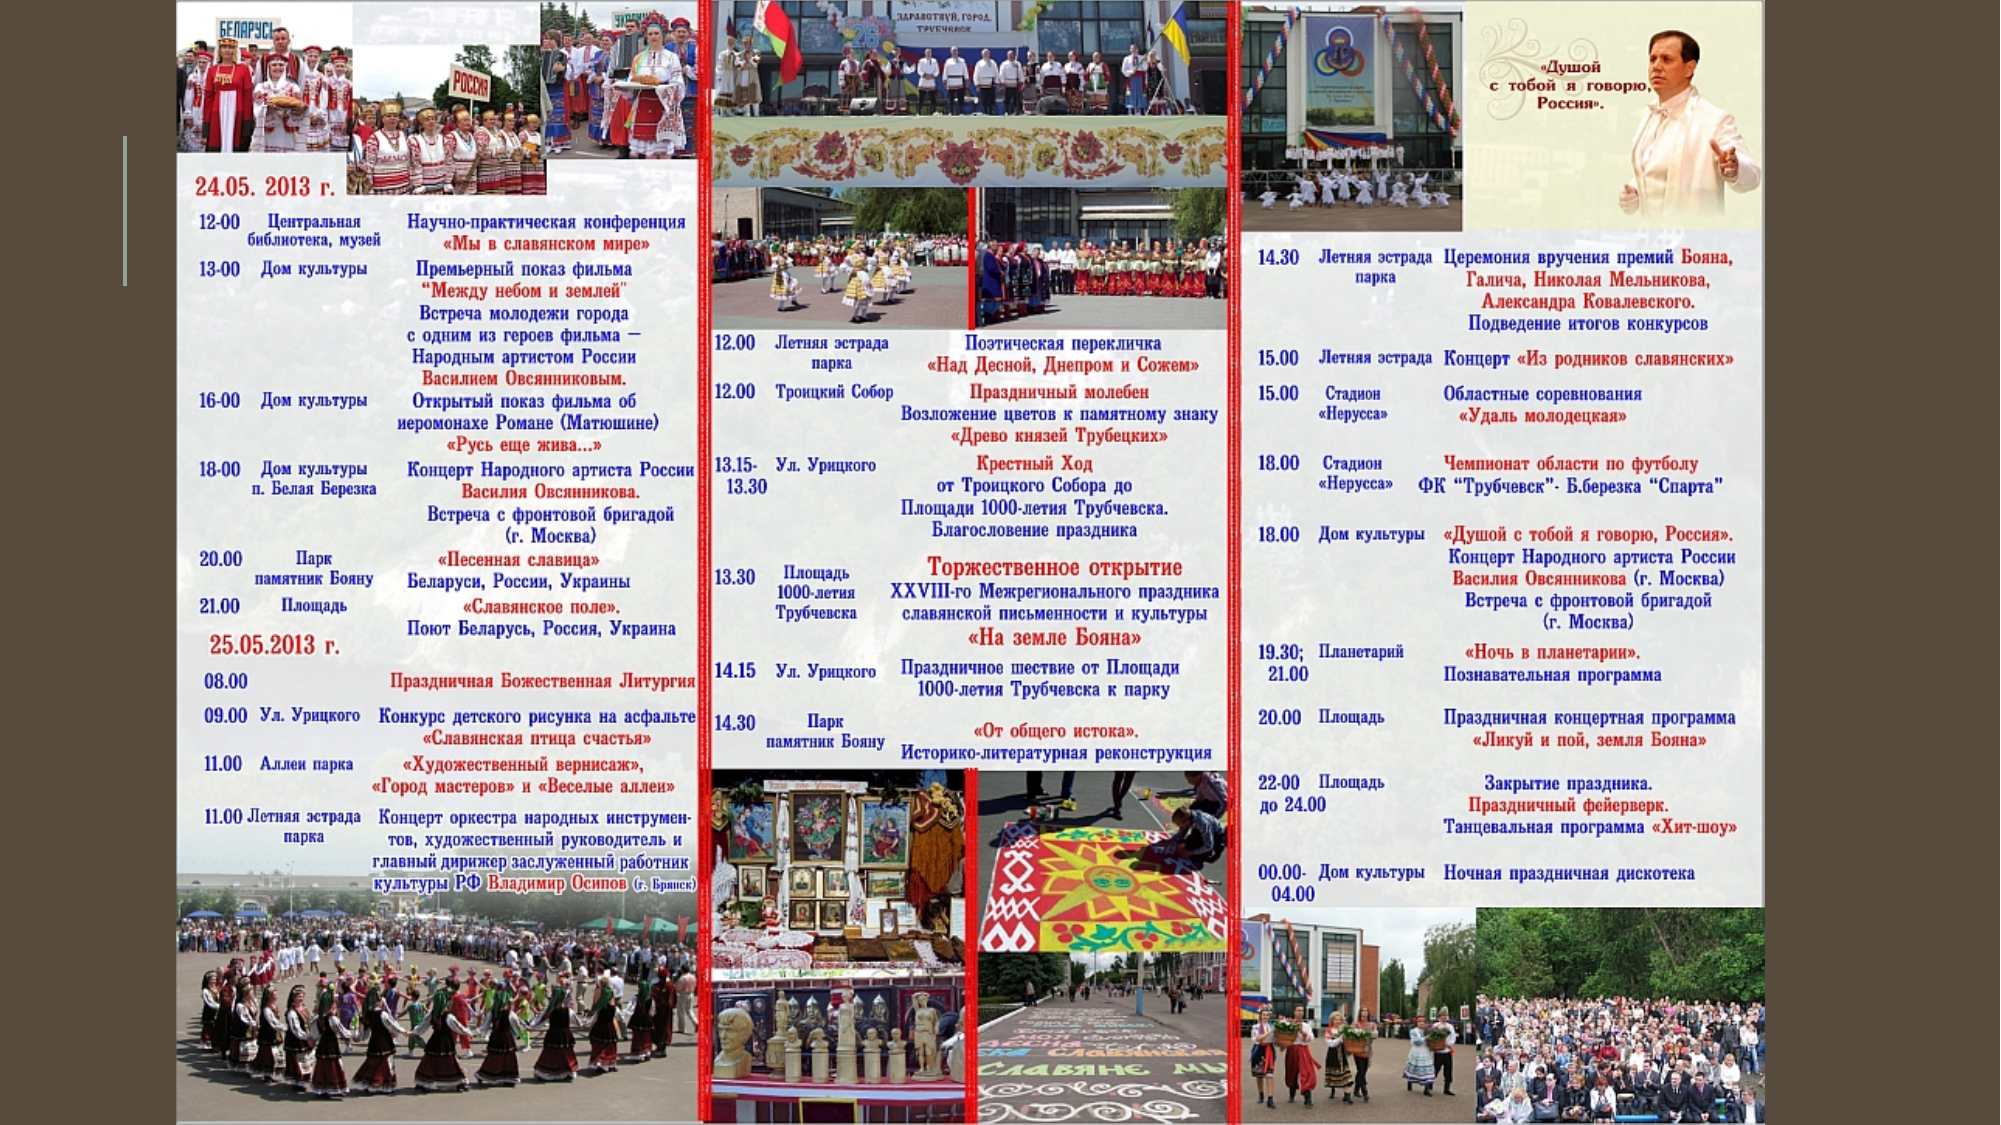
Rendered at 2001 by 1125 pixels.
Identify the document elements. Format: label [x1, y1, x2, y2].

list [176, 0, 1766, 1125]
